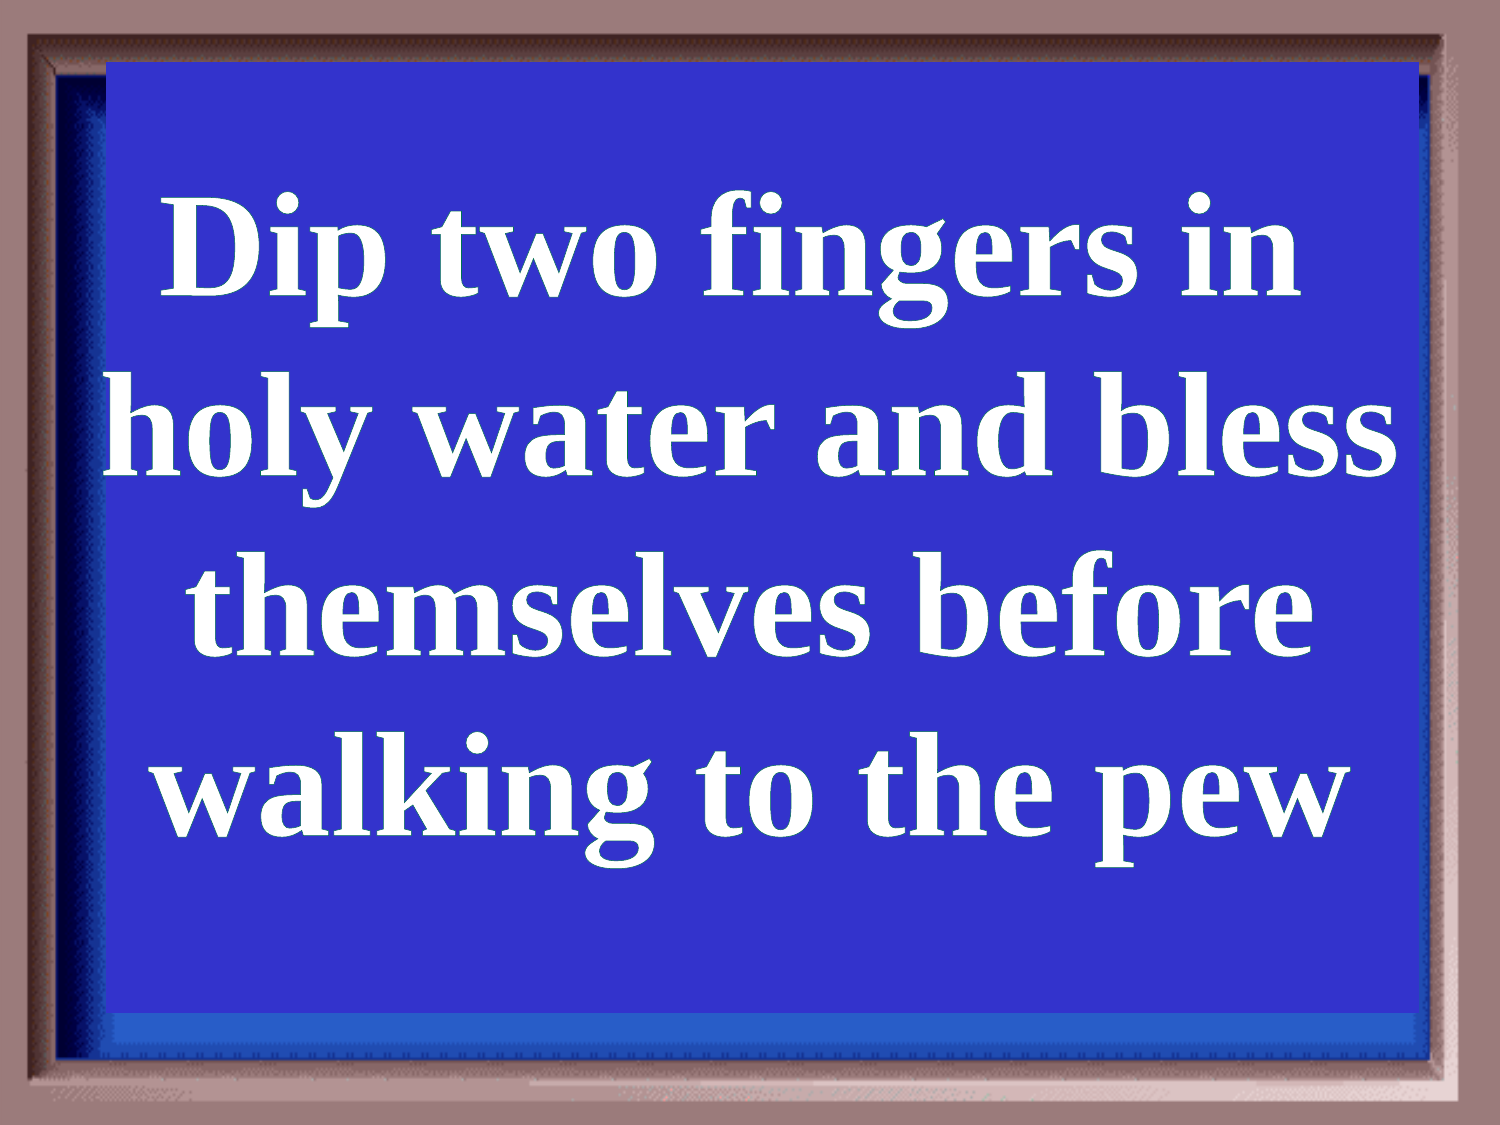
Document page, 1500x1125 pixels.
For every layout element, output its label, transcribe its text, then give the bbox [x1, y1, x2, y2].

text_box [106, 62, 1419, 1013]
text_box Dip two fingers in holy water and bless themselves before walking to the pew [84, 138, 1416, 874]
picture [0, 0, 1500, 1125]
